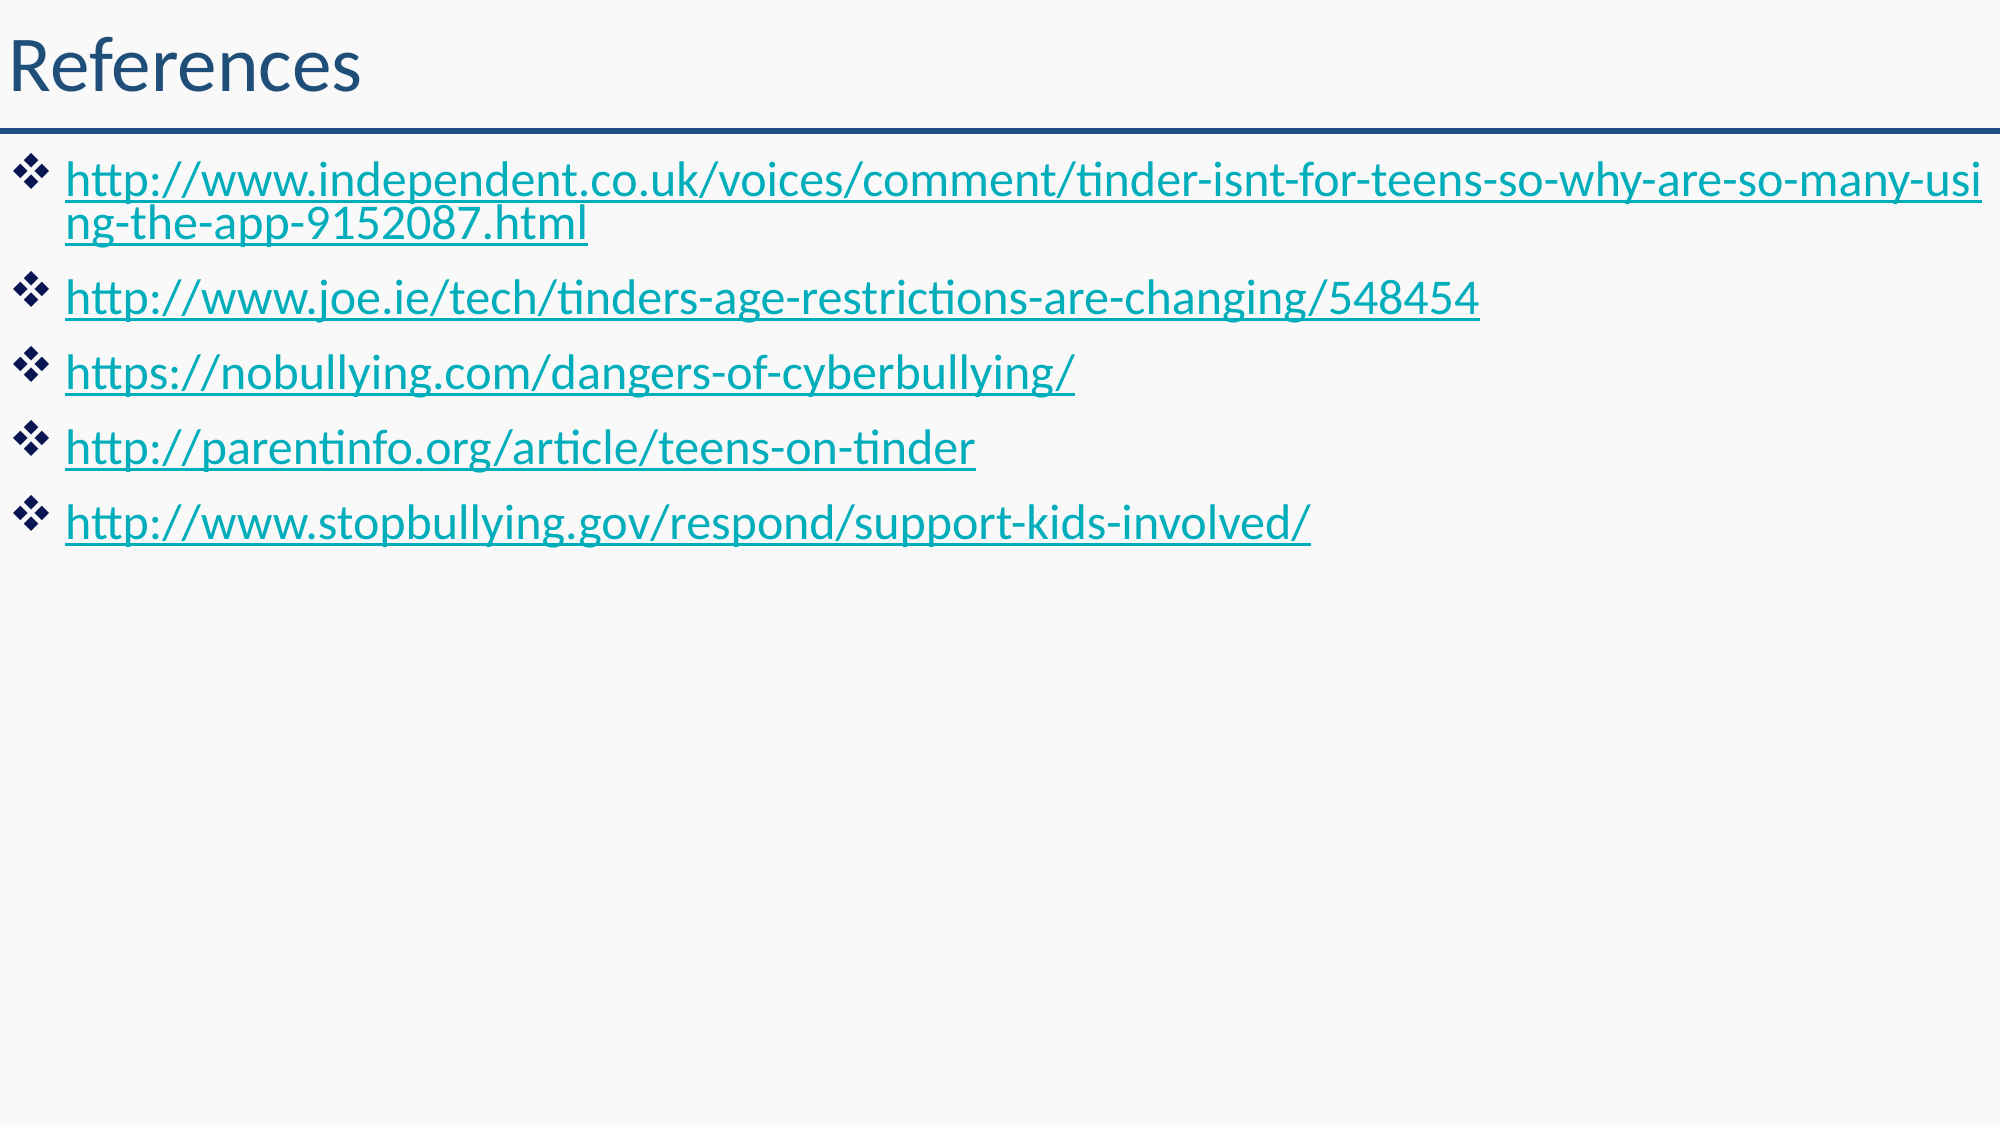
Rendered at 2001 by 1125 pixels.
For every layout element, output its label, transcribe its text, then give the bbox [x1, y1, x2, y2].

title References [0, 0, 2000, 131]
list http://www.independent.co.uk/voices/comment/tinder-isnt-for-teens-so-why-are-so-many-using-the-app-9152087.html http://www.joe.ie/tech/tinders-age-restrictions-are-changing/548454 https://nobullying.com/dangers-of-cyberbullying/ http://parentinfo.org/article/teens-on-tinder http://www.stopbullying.gov/respond/support-kids-involved/ [0, 144, 2000, 1111]
